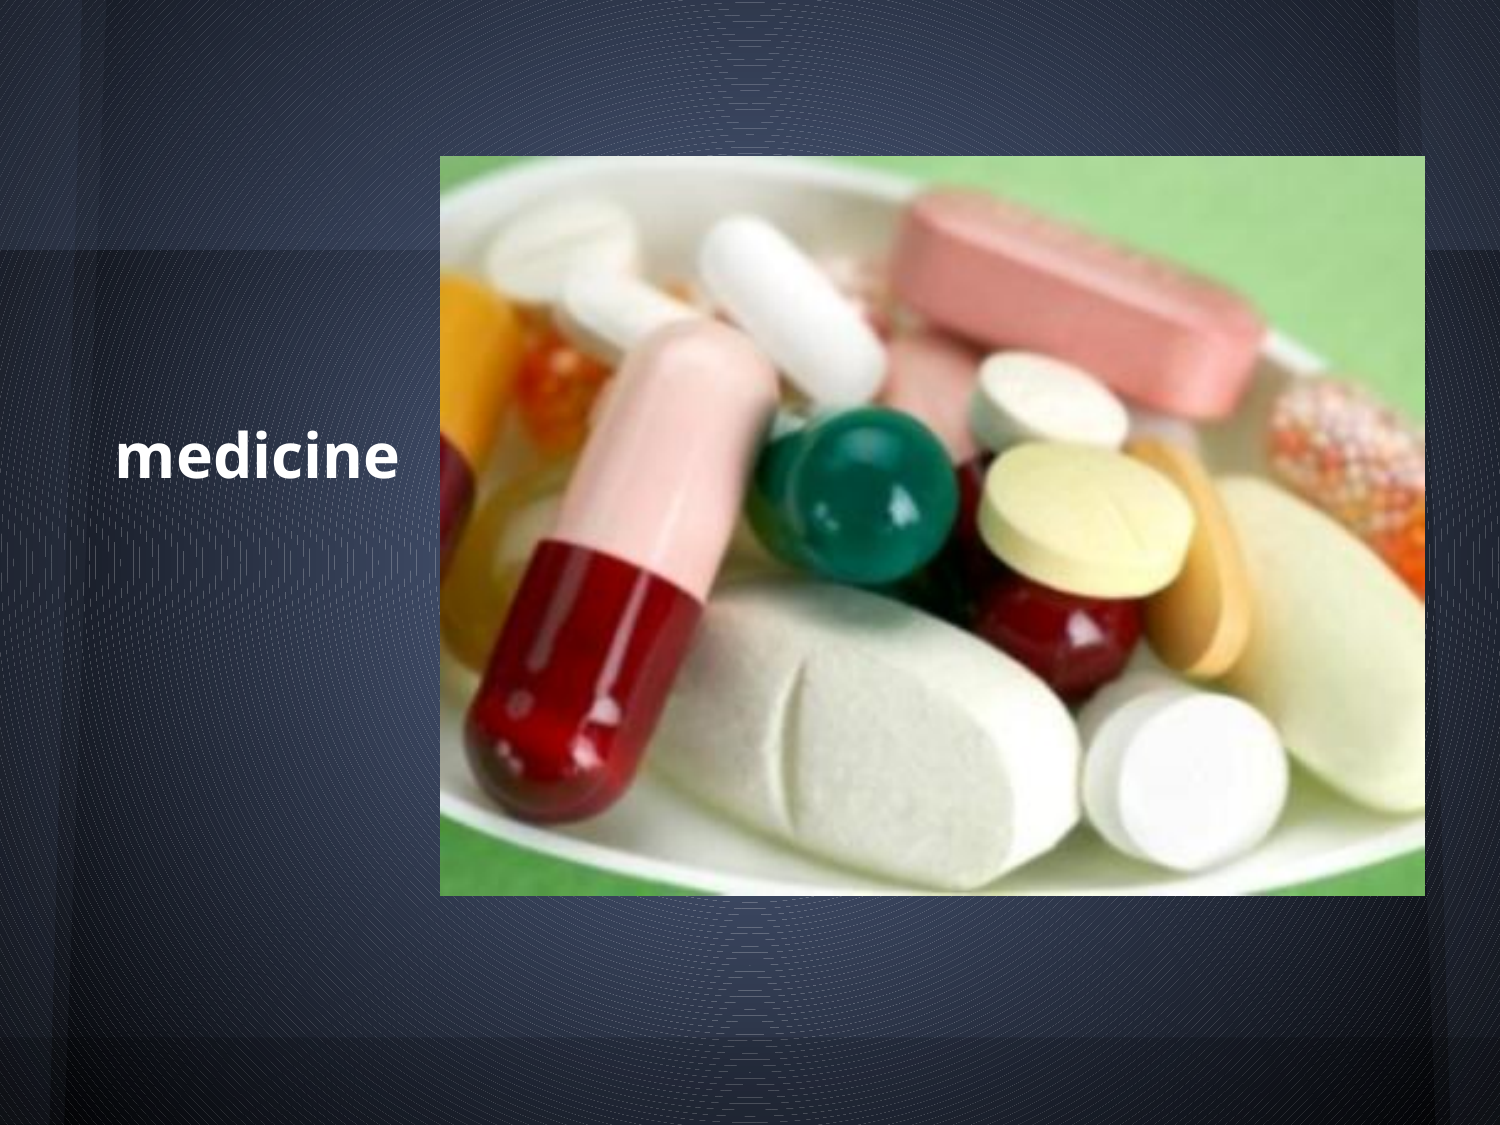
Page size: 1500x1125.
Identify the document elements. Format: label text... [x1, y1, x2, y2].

list medicine [99, 401, 1450, 1125]
text_box [440, 156, 1425, 896]
